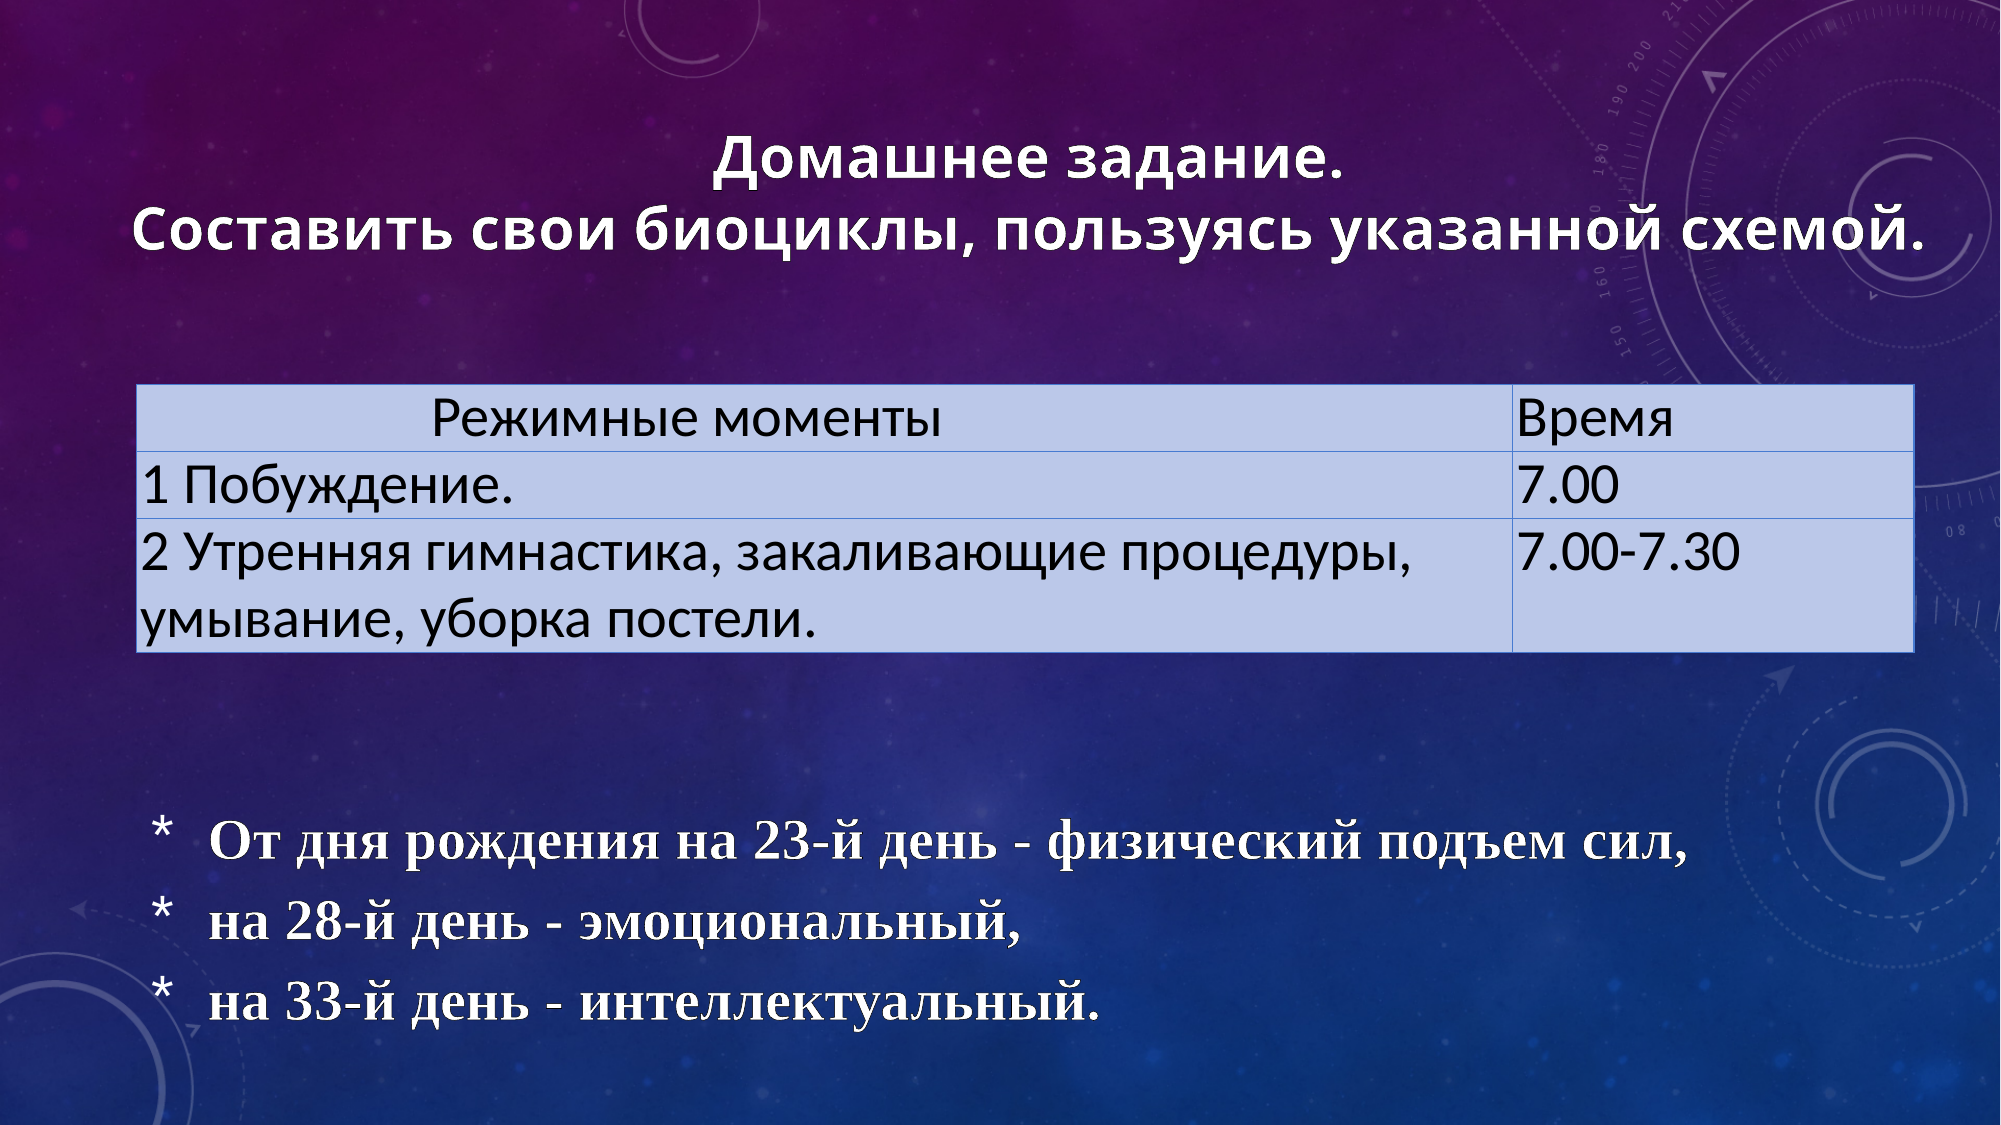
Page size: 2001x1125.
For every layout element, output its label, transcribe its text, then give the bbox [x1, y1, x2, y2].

table_cell 7.00 [1513, 452, 1913, 518]
table_cell 1 Побуждение. [137, 452, 1512, 518]
title Домашнее задание. Составить свои биоциклы, пользуясь указанной схемой. [112, 99, 1946, 339]
text_box От дня рождения на 23-й день - физический подъем сил, на 28-й день - эмоциональный, на 33-й день - интеллектуальный. [136, 782, 1881, 1039]
table_header Режимные моменты [137, 385, 1512, 451]
picture [0, 0, 2001, 1125]
table_cell 7.00-7.30 [1513, 519, 1913, 652]
table_cell 2 Утренняя гимнастика, закаливающие процедуры, умывание, уборка постели. [137, 519, 1512, 652]
table_header Время [1513, 385, 1913, 451]
